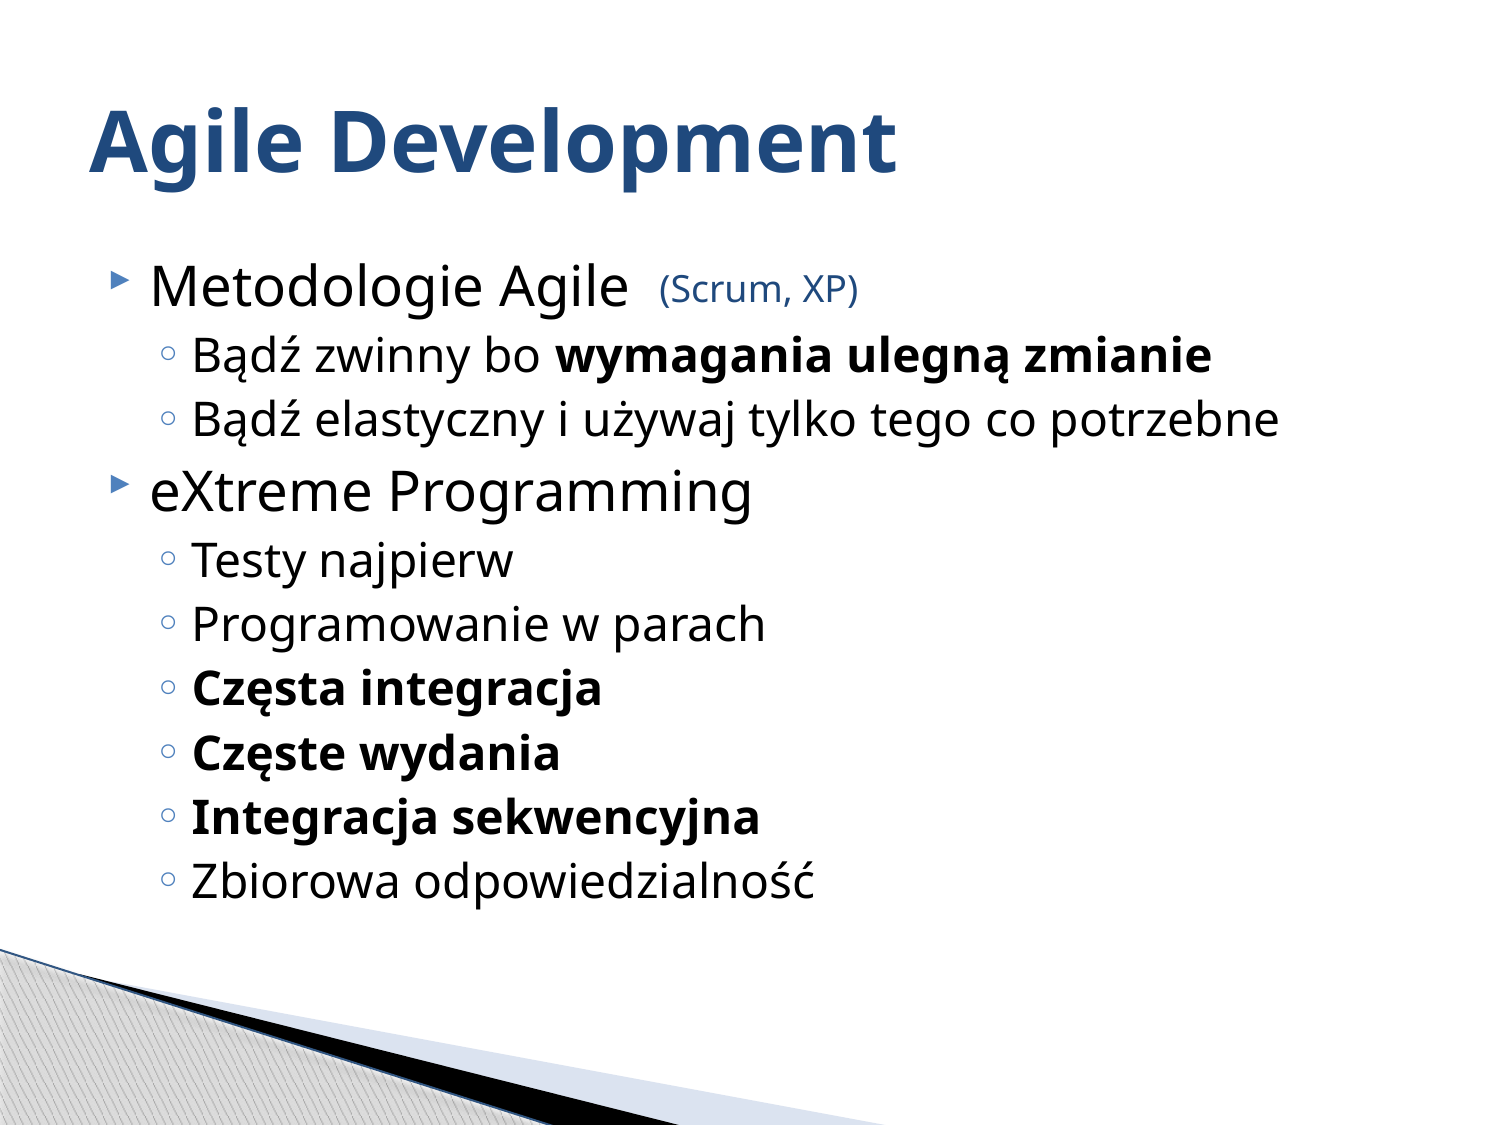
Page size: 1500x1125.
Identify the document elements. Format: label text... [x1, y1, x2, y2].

text_box (Scrum, XP) [644, 257, 1254, 318]
list Metodologie Agile Bądź zwinny bo wymagania ulegną zmianie Bądź elastyczny i używaj tylko tego co potrzebne eXtreme Programming Testy najpierw Programowanie w parach Częsta integracja Częste wydania Integracja sekwencyjna Zbiorowa odpowiedzialność [75, 243, 1425, 986]
title Agile Development [75, 45, 1425, 233]
